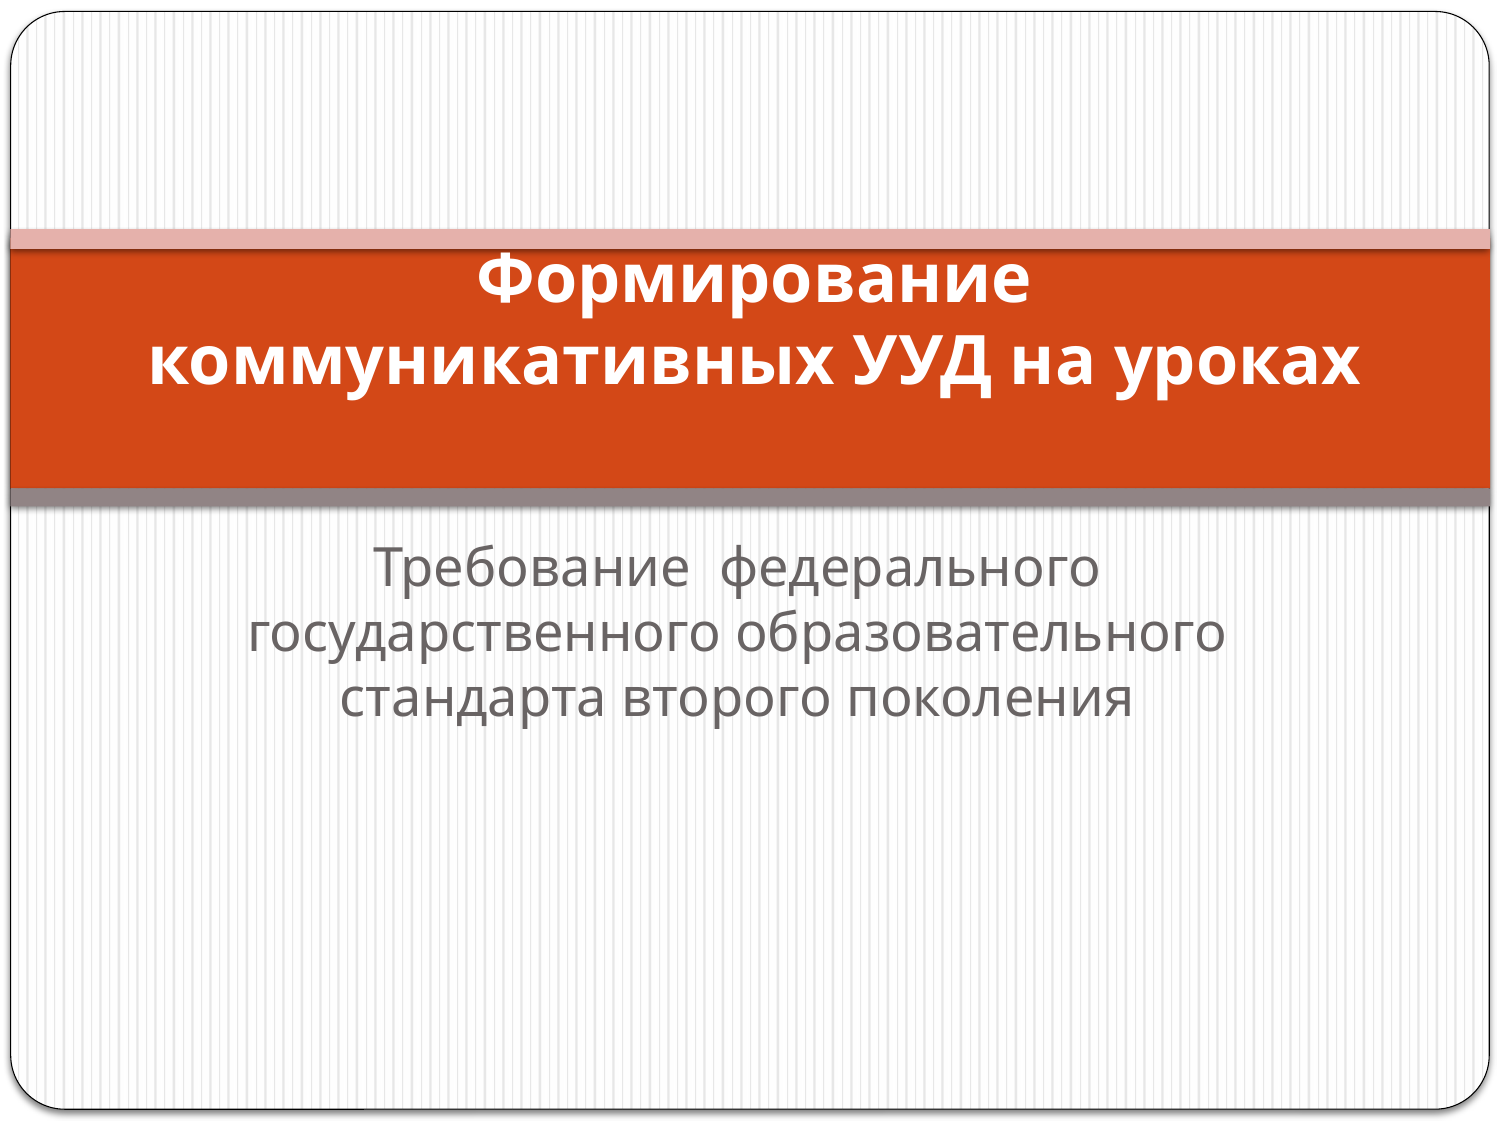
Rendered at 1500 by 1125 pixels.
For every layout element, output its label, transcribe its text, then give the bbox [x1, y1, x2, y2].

title Формирование коммуникативных УУД на уроках [117, 199, 1393, 441]
subtitle Требование федерального государственного образовательного стандарта второго поколения [212, 525, 1263, 788]
